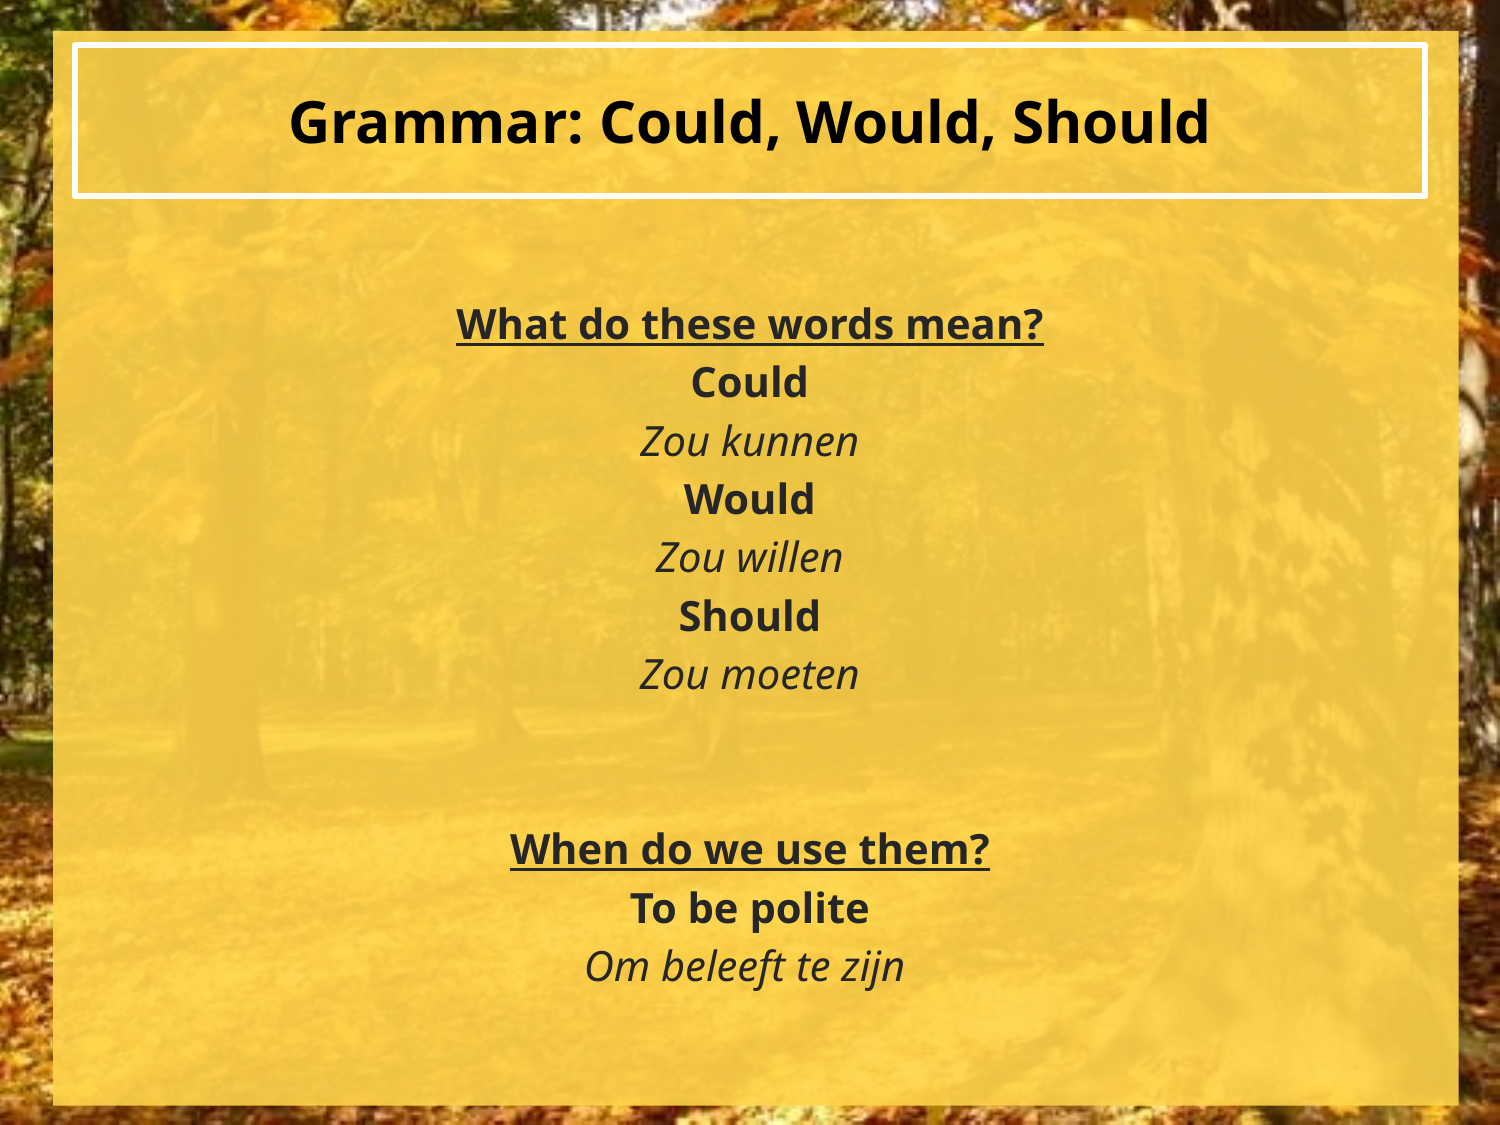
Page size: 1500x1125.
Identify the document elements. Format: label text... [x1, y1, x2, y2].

title Grammar: Could, Would, Should [72, 42, 1428, 199]
list What do these words mean? Could Zou kunnen Would Zou willen Should Zou moeten When do we use them? To be polite Om beleeft te zijn [75, 231, 1425, 1071]
picture [0, 0, 1500, 1125]
